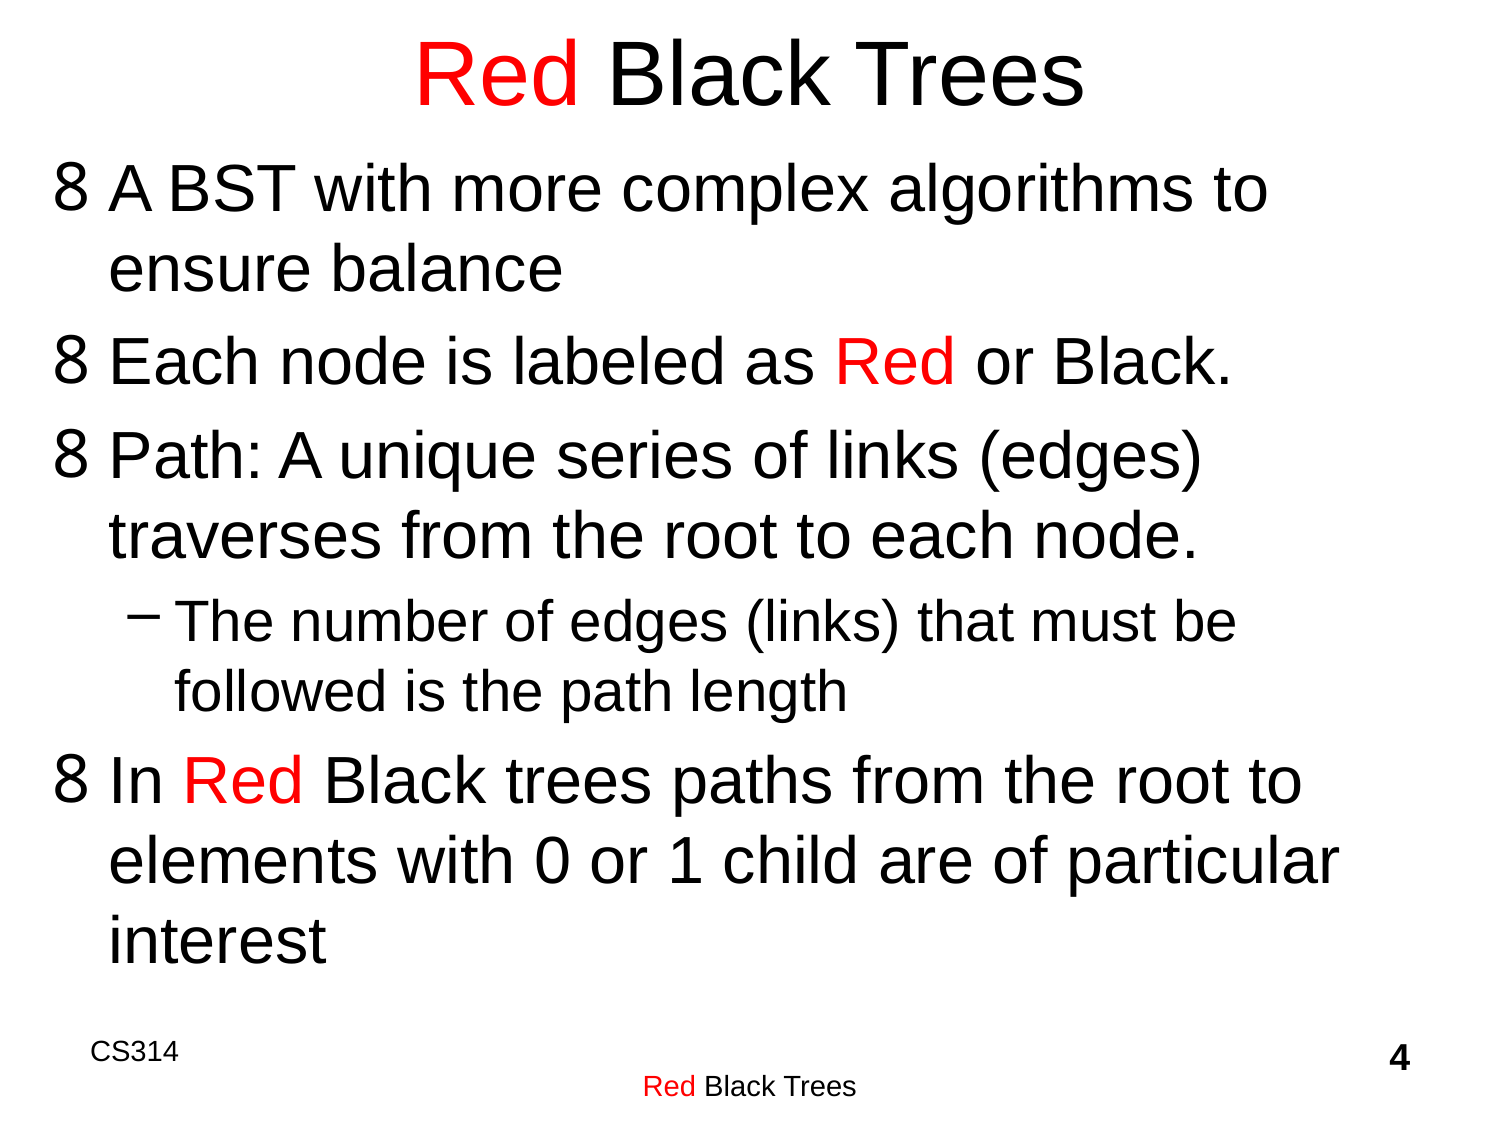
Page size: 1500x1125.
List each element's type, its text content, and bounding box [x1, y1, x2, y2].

title Red Black Trees [112, 0, 1388, 137]
footer Red Black Trees [462, 1038, 1038, 1101]
slide_number CS314 [74, 1038, 451, 1101]
list A BST with more complex algorithms to ensure balance Each node is labeled as Red or Black. Path: A unique series of links (edges) traverses from the root to each node. The number of edges (links) that must be followed is the path length In Red Black trees paths from the root to elements with 0 or 1 child are of particular interest [37, 137, 1463, 1038]
slide_number 4 [1112, 1038, 1426, 1101]
